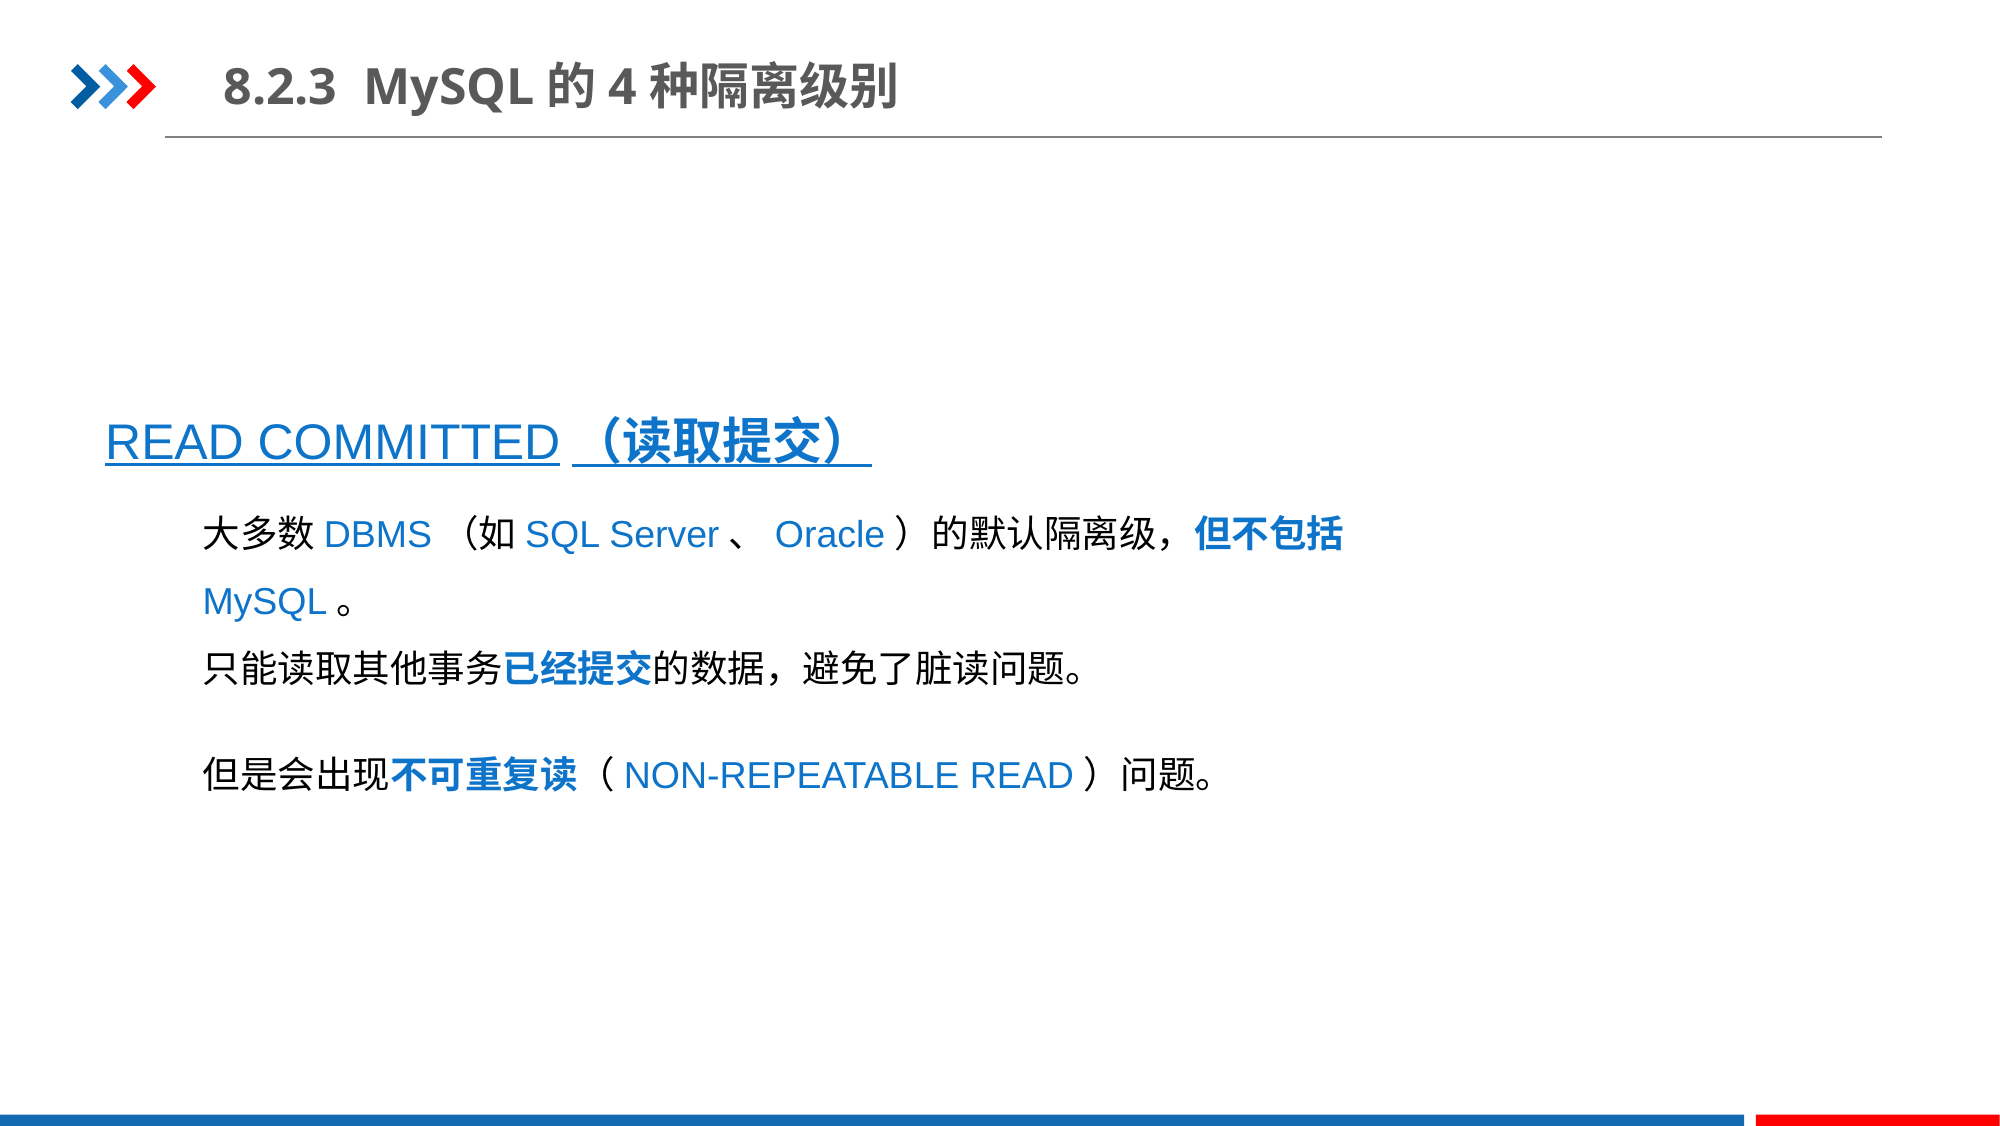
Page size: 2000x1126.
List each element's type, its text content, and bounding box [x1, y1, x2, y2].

text_box 8.2.3 MySQL的4种隔离级别 [187, 42, 936, 126]
text_box 大多数DBMS（如SQL Server、Oracle）的默认隔离级，但不包括MySQL。 只能读取其他事务已经提交的数据，避免了脏读问题。 但是会出现不可重复读（NON-REPEATABLE READ）问题。 [187, 479, 1514, 804]
text_box READ COMMITTED（读取提交） [90, 402, 888, 478]
